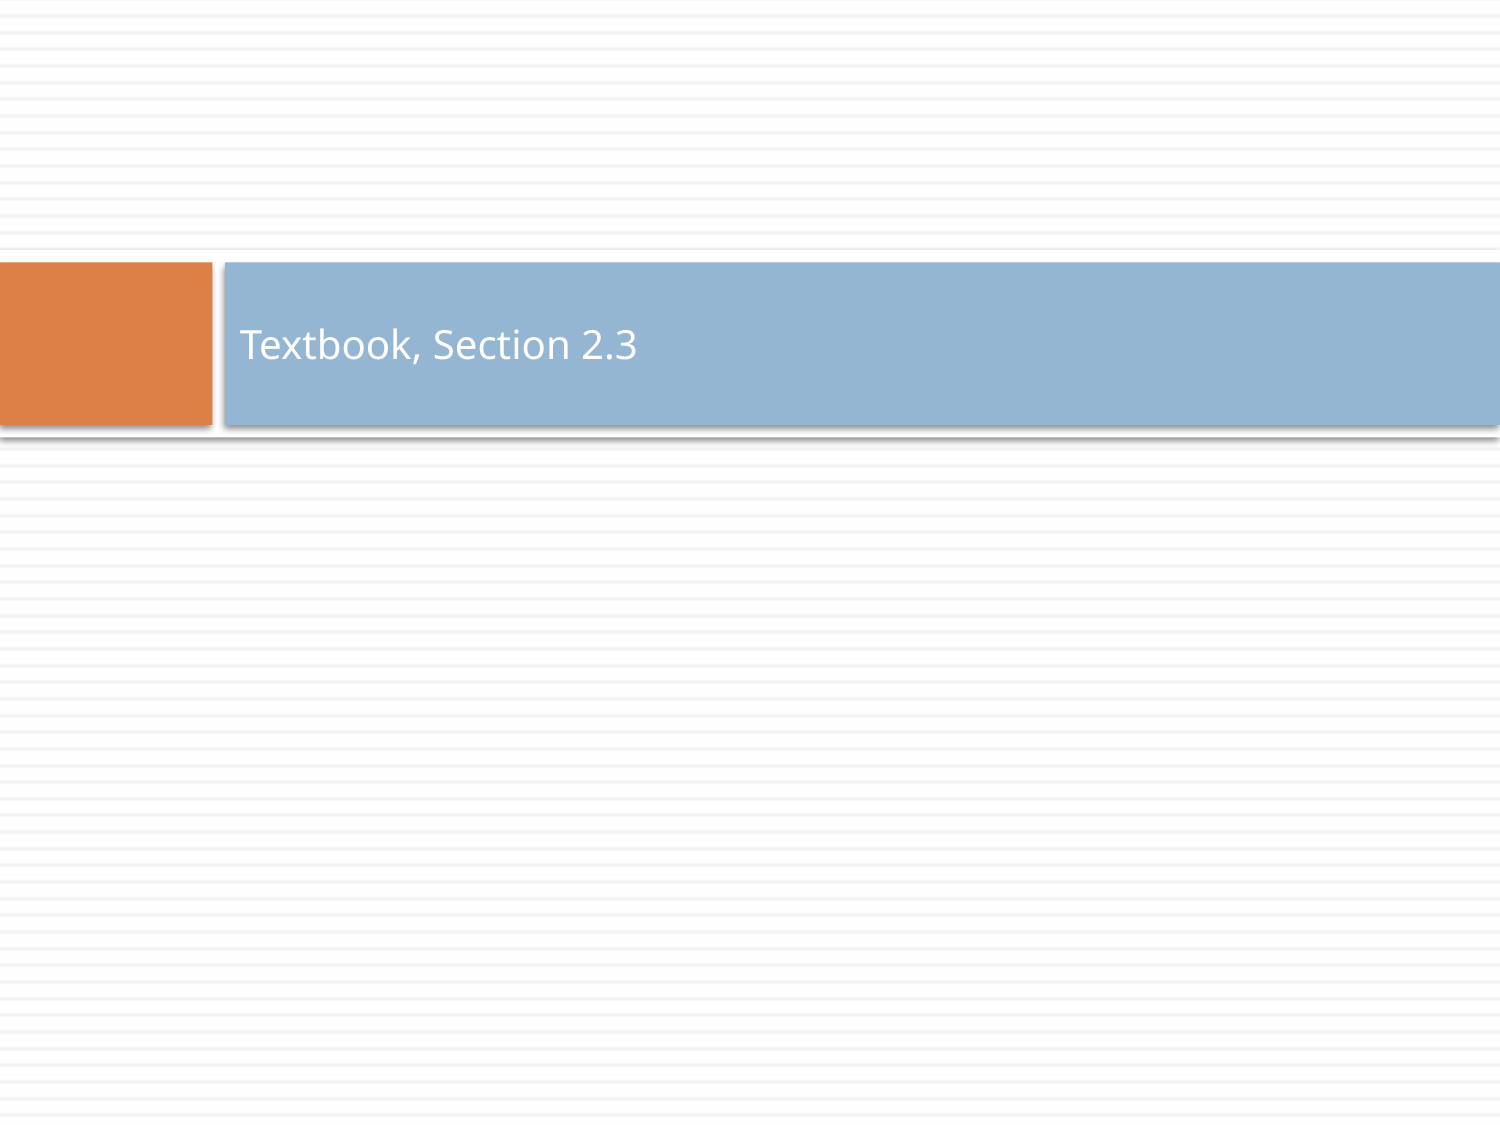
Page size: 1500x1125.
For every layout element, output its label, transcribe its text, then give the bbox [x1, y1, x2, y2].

title Textbook, Section 2.3 [225, 262, 1475, 425]
